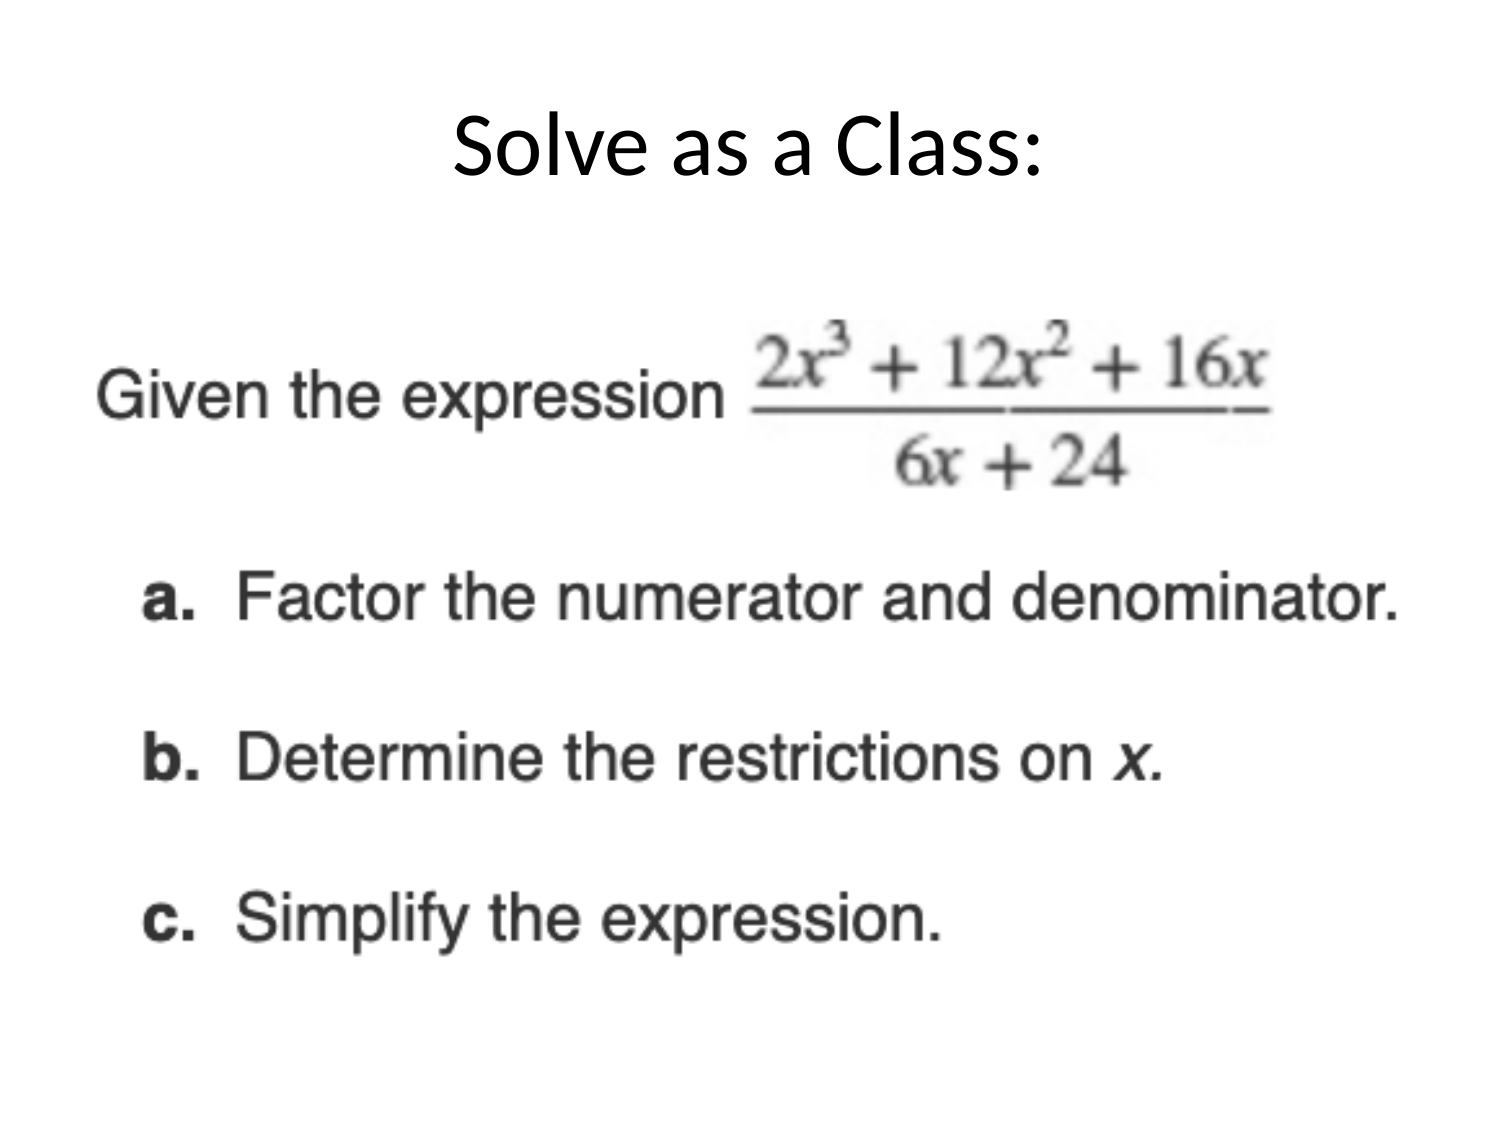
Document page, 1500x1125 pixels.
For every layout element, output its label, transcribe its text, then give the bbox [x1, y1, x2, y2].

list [74, 262, 1426, 1006]
title Solve as a Class: [75, 45, 1425, 233]
